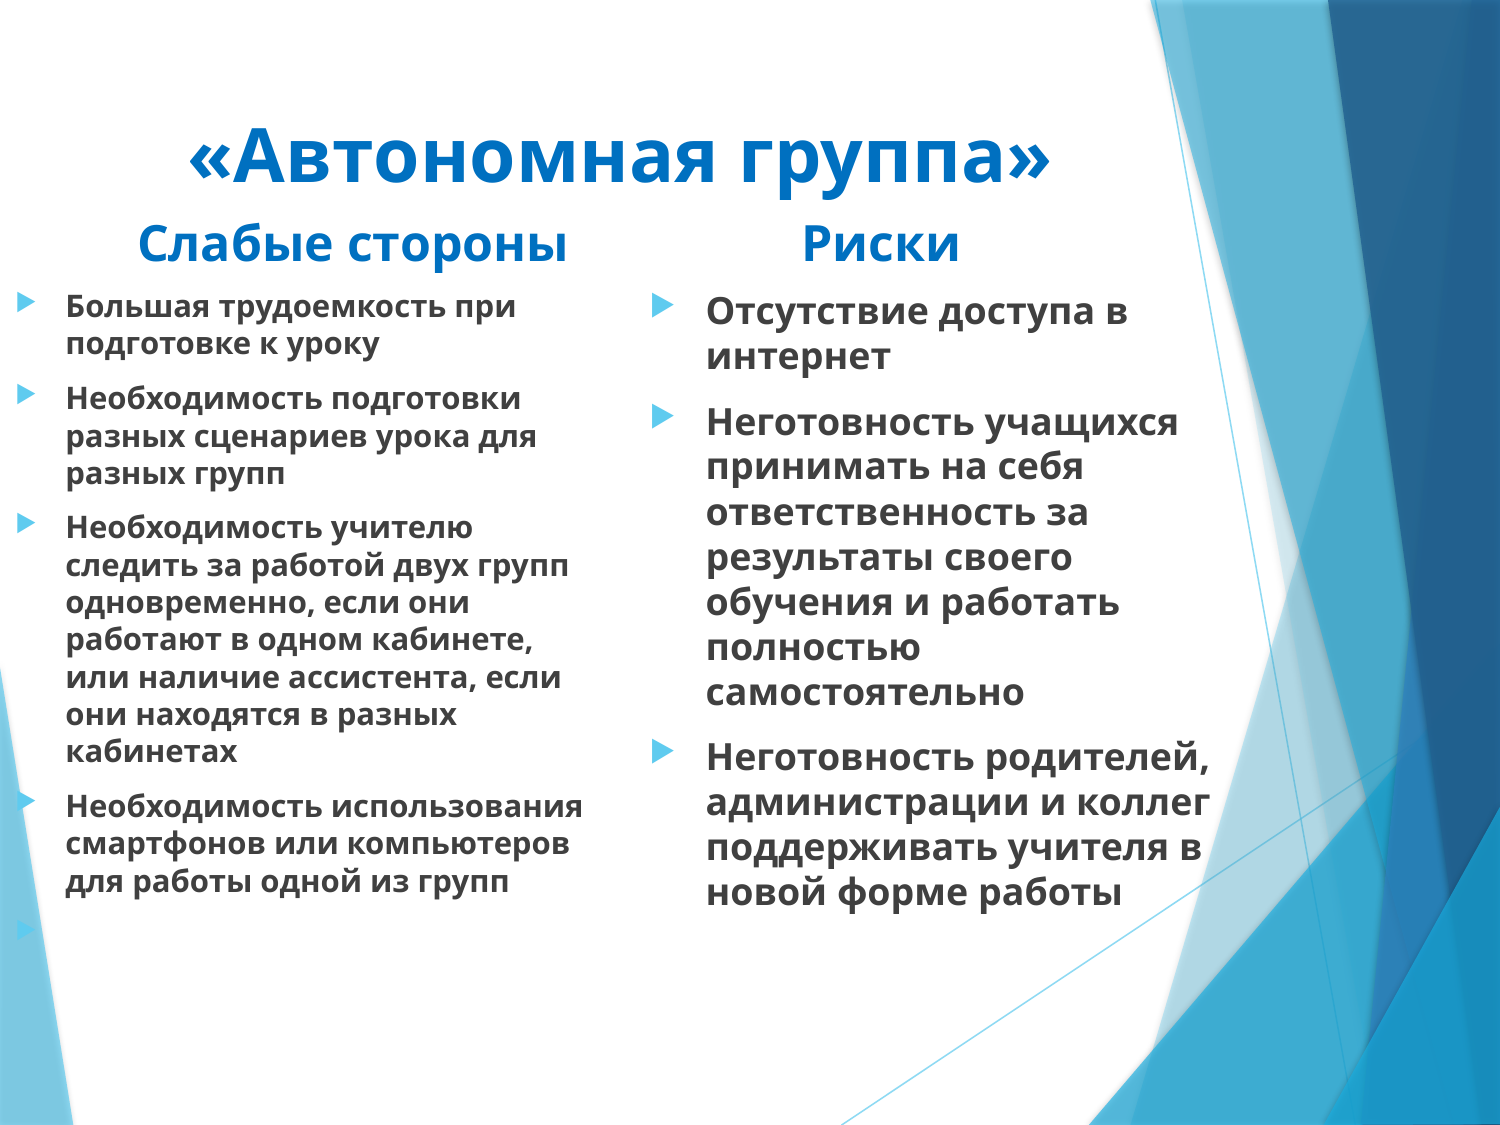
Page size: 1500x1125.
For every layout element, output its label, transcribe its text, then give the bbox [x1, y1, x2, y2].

list Отсутствие доступа в интернет Неготовность учащихся принимать на себя ответственность за результаты своего обучения и работать полностью самостоятельно Неготовность родителей, администрации и коллег поддерживать учителя в новой форме работы [634, 279, 1244, 991]
list Слабые стороны [99, 216, 607, 279]
list Большая трудоемкость при подготовке к уроку Необходимость подготовки разных сценариев урока для разных групп Необходимость учителю следить за работой двух групп одновременно, если они работают в одном кабинете, или наличие ассистента, если они находятся в разных кабинетах Необходимость использования смартфонов или компьютеров для работы одной из групп [0, 279, 607, 991]
title «Автономная группа» [99, 99, 1142, 317]
list Риски [634, 216, 1142, 279]
